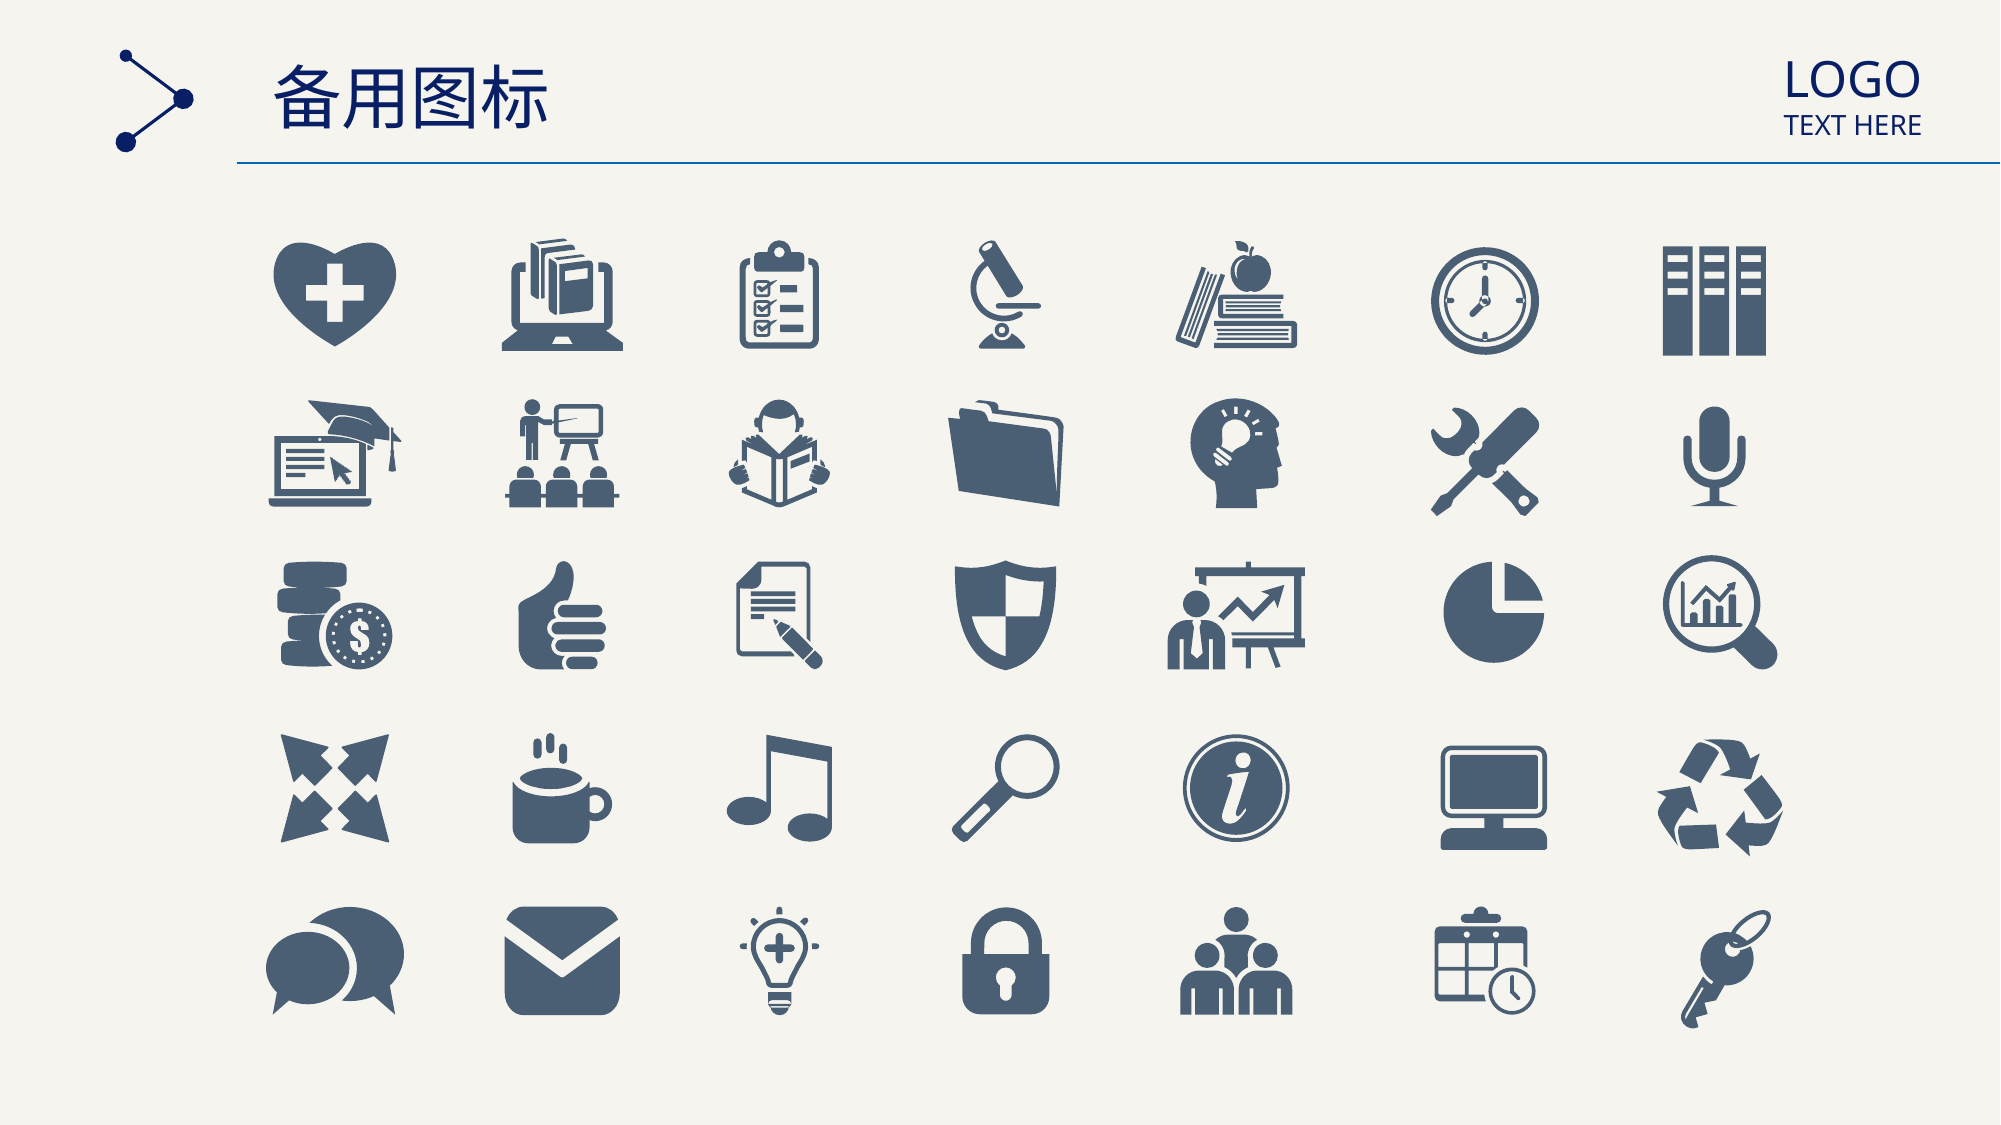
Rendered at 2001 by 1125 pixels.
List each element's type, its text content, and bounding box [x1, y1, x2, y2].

text_box [501, 262, 623, 351]
text_box [274, 400, 390, 497]
text_box [325, 602, 393, 670]
text_box [506, 906, 619, 961]
text_box [1699, 406, 1730, 472]
text_box [559, 743, 568, 764]
text_box [995, 303, 1042, 309]
text_box [1662, 246, 1693, 356]
text_box [553, 466, 571, 478]
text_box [1656, 738, 1784, 857]
text_box [519, 767, 583, 790]
text_box [541, 244, 576, 299]
text_box [726, 734, 832, 842]
text_box [504, 936, 620, 1016]
text_box [811, 943, 820, 950]
text_box [280, 734, 333, 786]
text_box 备用图标 [251, 43, 571, 147]
text_box [268, 498, 372, 507]
text_box [1167, 620, 1226, 670]
text_box [505, 479, 620, 508]
text_box [1460, 906, 1502, 923]
text_box [1434, 926, 1528, 1002]
text_box [277, 561, 347, 667]
text_box [962, 907, 1050, 1015]
text_box [773, 618, 823, 670]
text_box [1182, 734, 1290, 843]
text_box [728, 459, 750, 485]
text_box [1175, 266, 1284, 348]
text_box [1194, 942, 1220, 968]
text_box [337, 734, 389, 786]
text_box [546, 732, 555, 754]
text_box [1195, 561, 1305, 669]
text_box [1699, 246, 1730, 356]
text_box [516, 466, 534, 478]
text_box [125, 55, 184, 143]
text_box [1253, 942, 1278, 968]
text_box [970, 240, 1023, 338]
text_box [309, 906, 404, 1015]
text_box [768, 992, 792, 1016]
text_box [776, 906, 783, 915]
text_box [800, 917, 809, 926]
text_box [280, 790, 333, 843]
text_box [1681, 910, 1771, 1029]
text_box [1736, 246, 1766, 356]
text_box [1230, 241, 1271, 292]
text_box [557, 604, 603, 618]
text_box [1431, 247, 1540, 355]
text_box [535, 238, 568, 245]
text_box [589, 466, 608, 478]
text_box [951, 734, 1060, 843]
text_box [512, 781, 613, 844]
text_box [551, 621, 607, 635]
text_box [948, 400, 1064, 507]
text_box [736, 561, 811, 657]
text_box [1683, 435, 1746, 507]
text_box [530, 242, 539, 300]
text_box [520, 404, 604, 461]
text_box [1440, 745, 1548, 850]
text_box [1443, 561, 1545, 663]
text_box [273, 242, 397, 347]
text_box [553, 254, 586, 261]
text_box [954, 560, 1057, 671]
text_box [809, 459, 830, 485]
text_box [1183, 590, 1210, 618]
text_box [1180, 970, 1234, 1015]
text_box [566, 656, 598, 670]
text_box [524, 399, 541, 415]
text_box [1430, 407, 1540, 517]
text_box [337, 790, 390, 843]
text_box [741, 434, 817, 508]
text_box [388, 427, 402, 472]
text_box [750, 918, 809, 988]
text_box [1238, 970, 1293, 1015]
text_box [1190, 398, 1282, 509]
text_box [1214, 320, 1298, 349]
text_box [555, 639, 605, 652]
text_box [548, 258, 557, 315]
text_box [1215, 934, 1258, 979]
text_box [518, 561, 574, 670]
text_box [1783, 40, 1923, 150]
text_box [1662, 555, 1778, 670]
text_box [1488, 967, 1536, 1015]
text_box [978, 333, 1026, 349]
text_box [266, 931, 350, 1015]
text_box [1223, 906, 1249, 933]
text_box [533, 738, 542, 759]
text_box [754, 240, 805, 272]
text_box [754, 399, 804, 433]
text_box [559, 260, 594, 315]
text_box [750, 917, 759, 926]
text_box [739, 257, 819, 349]
text_box [739, 943, 747, 950]
